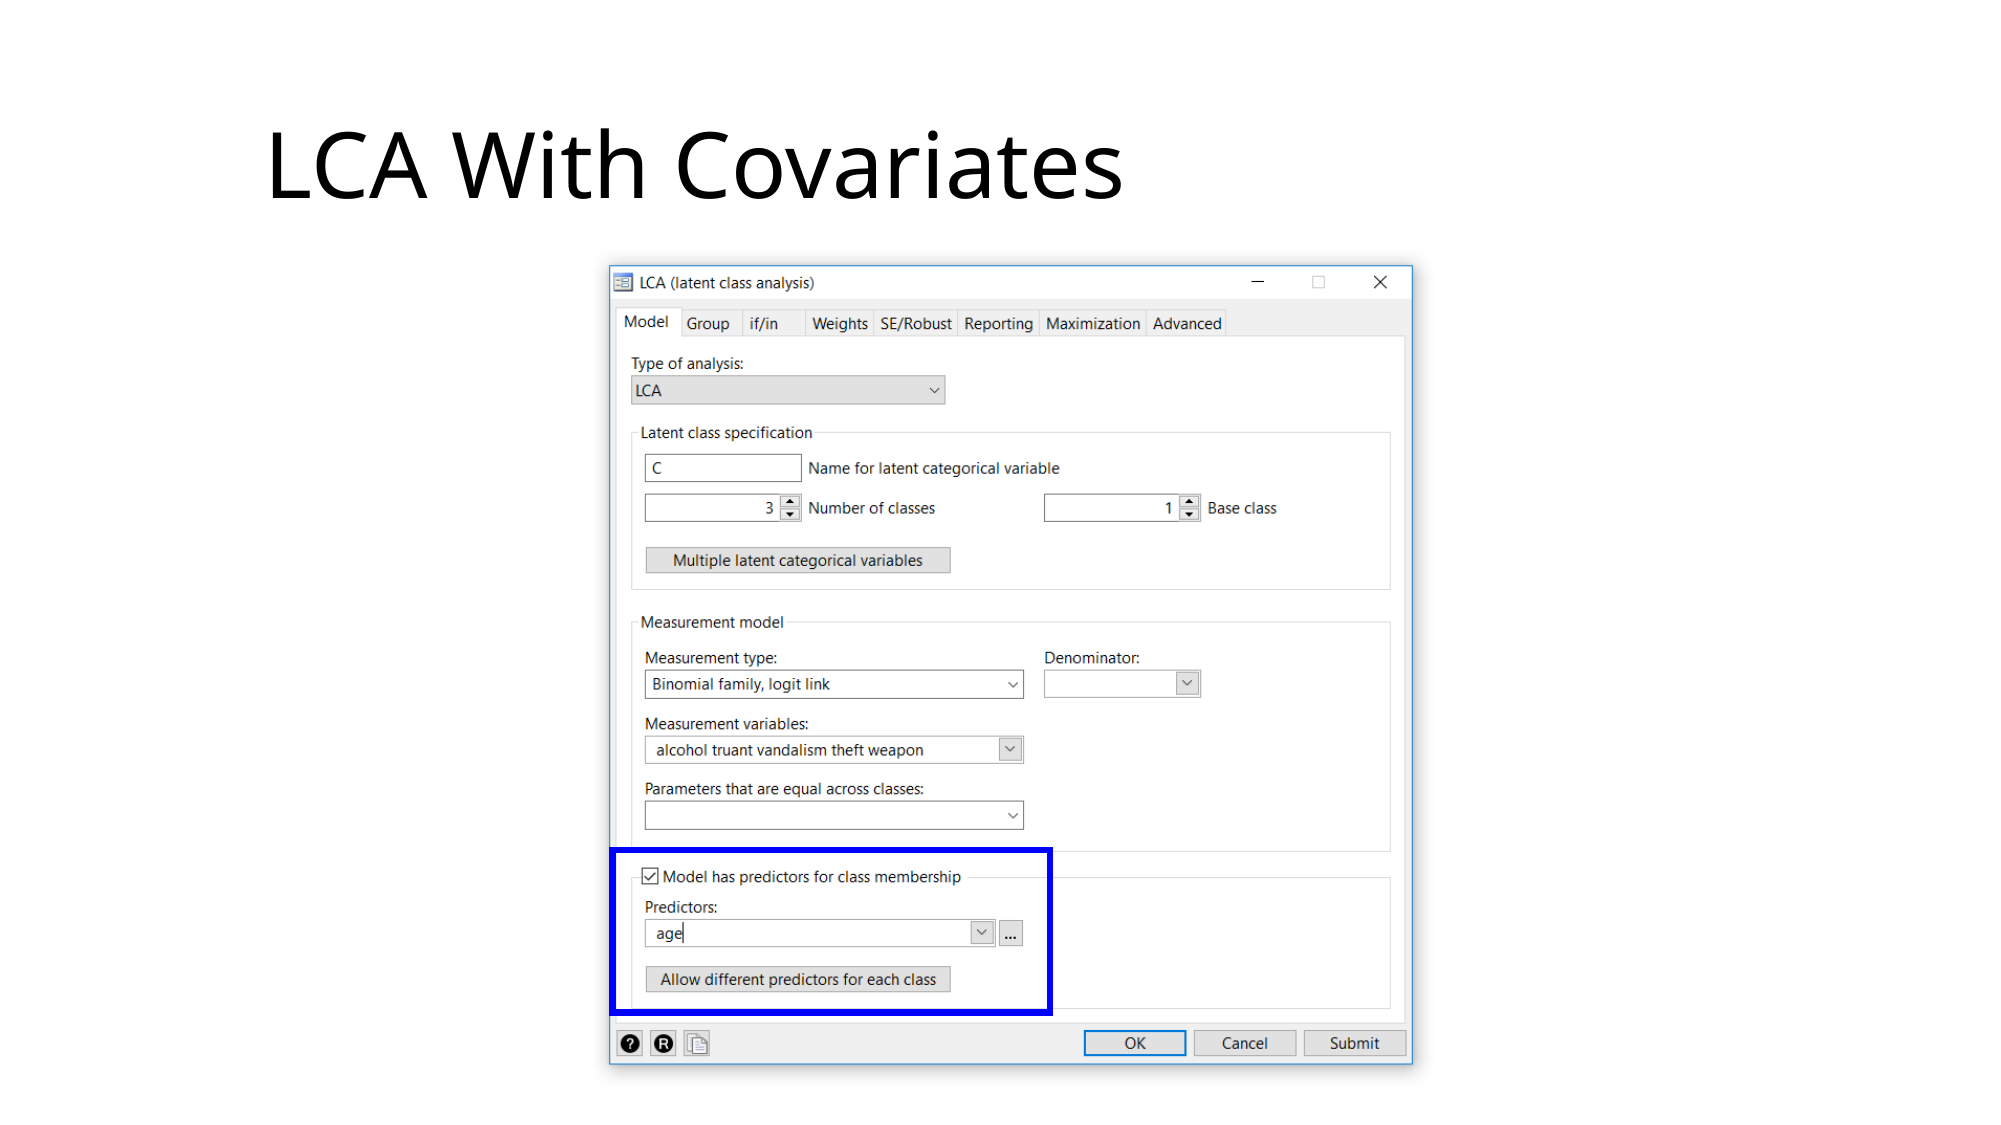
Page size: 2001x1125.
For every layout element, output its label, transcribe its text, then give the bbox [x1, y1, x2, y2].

title LCA With Covariates [249, 99, 1750, 238]
picture [583, 237, 1438, 1096]
